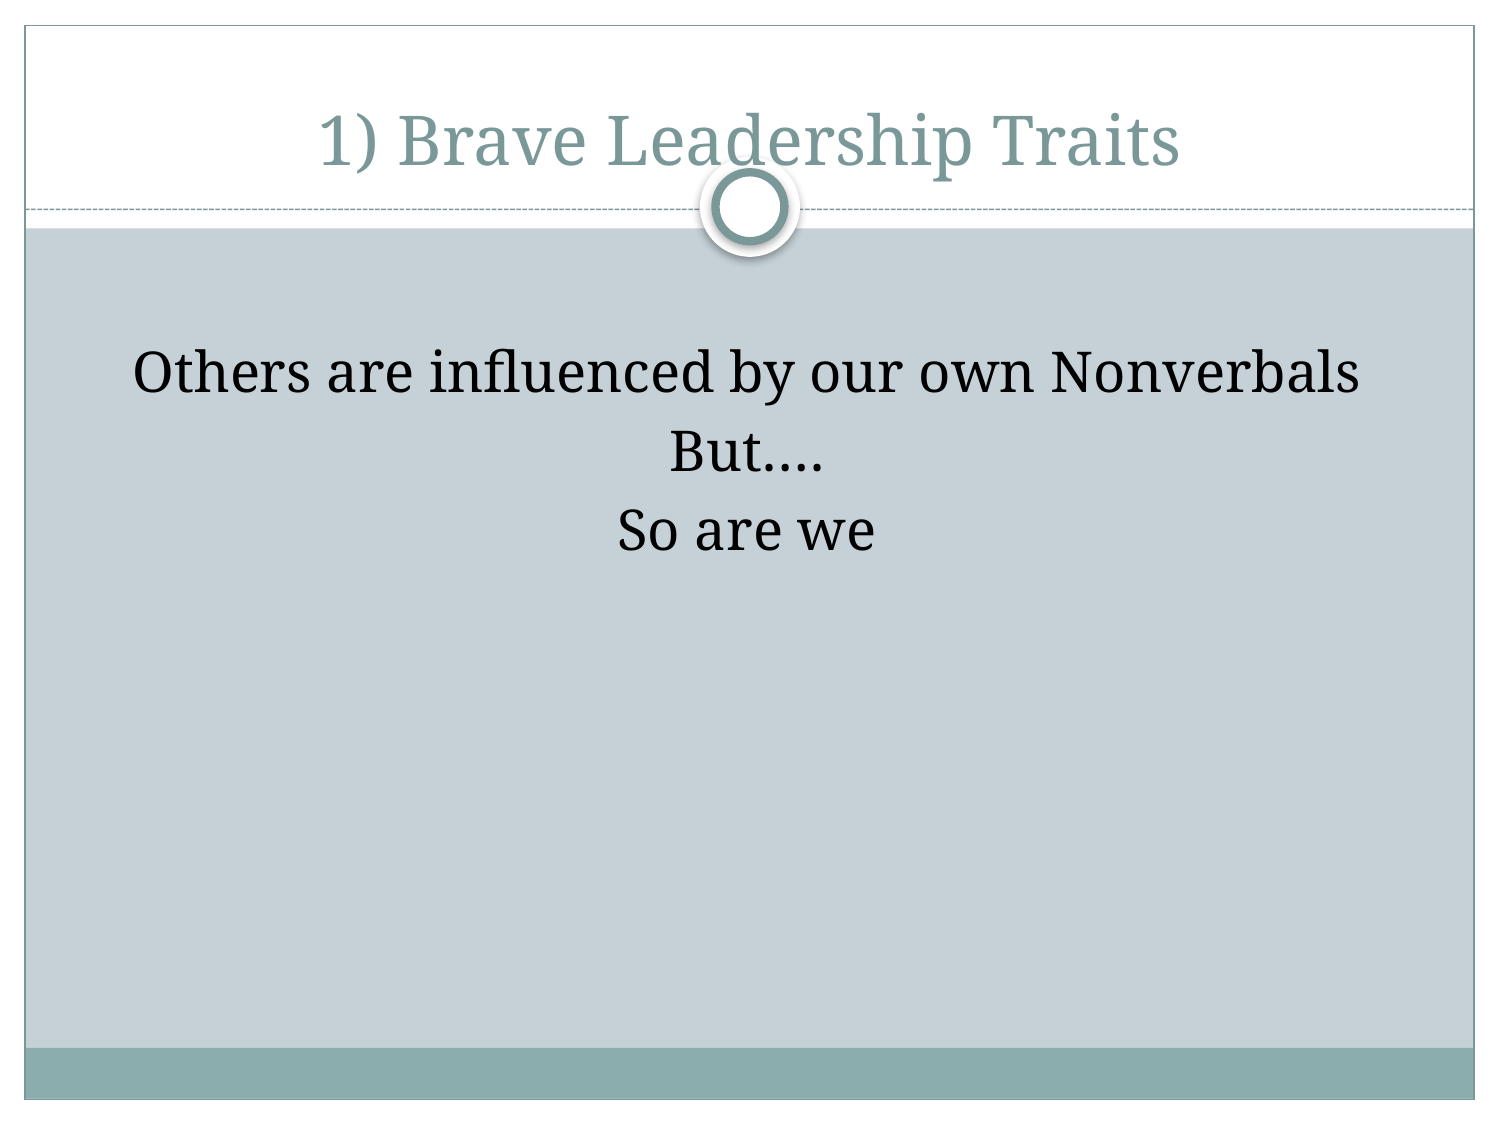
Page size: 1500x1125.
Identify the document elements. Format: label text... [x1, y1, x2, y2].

list Others are influenced by our own Nonverbals But…. So are we [49, 250, 1445, 1001]
title 1) Brave Leadership Traits [50, 62, 1450, 187]
